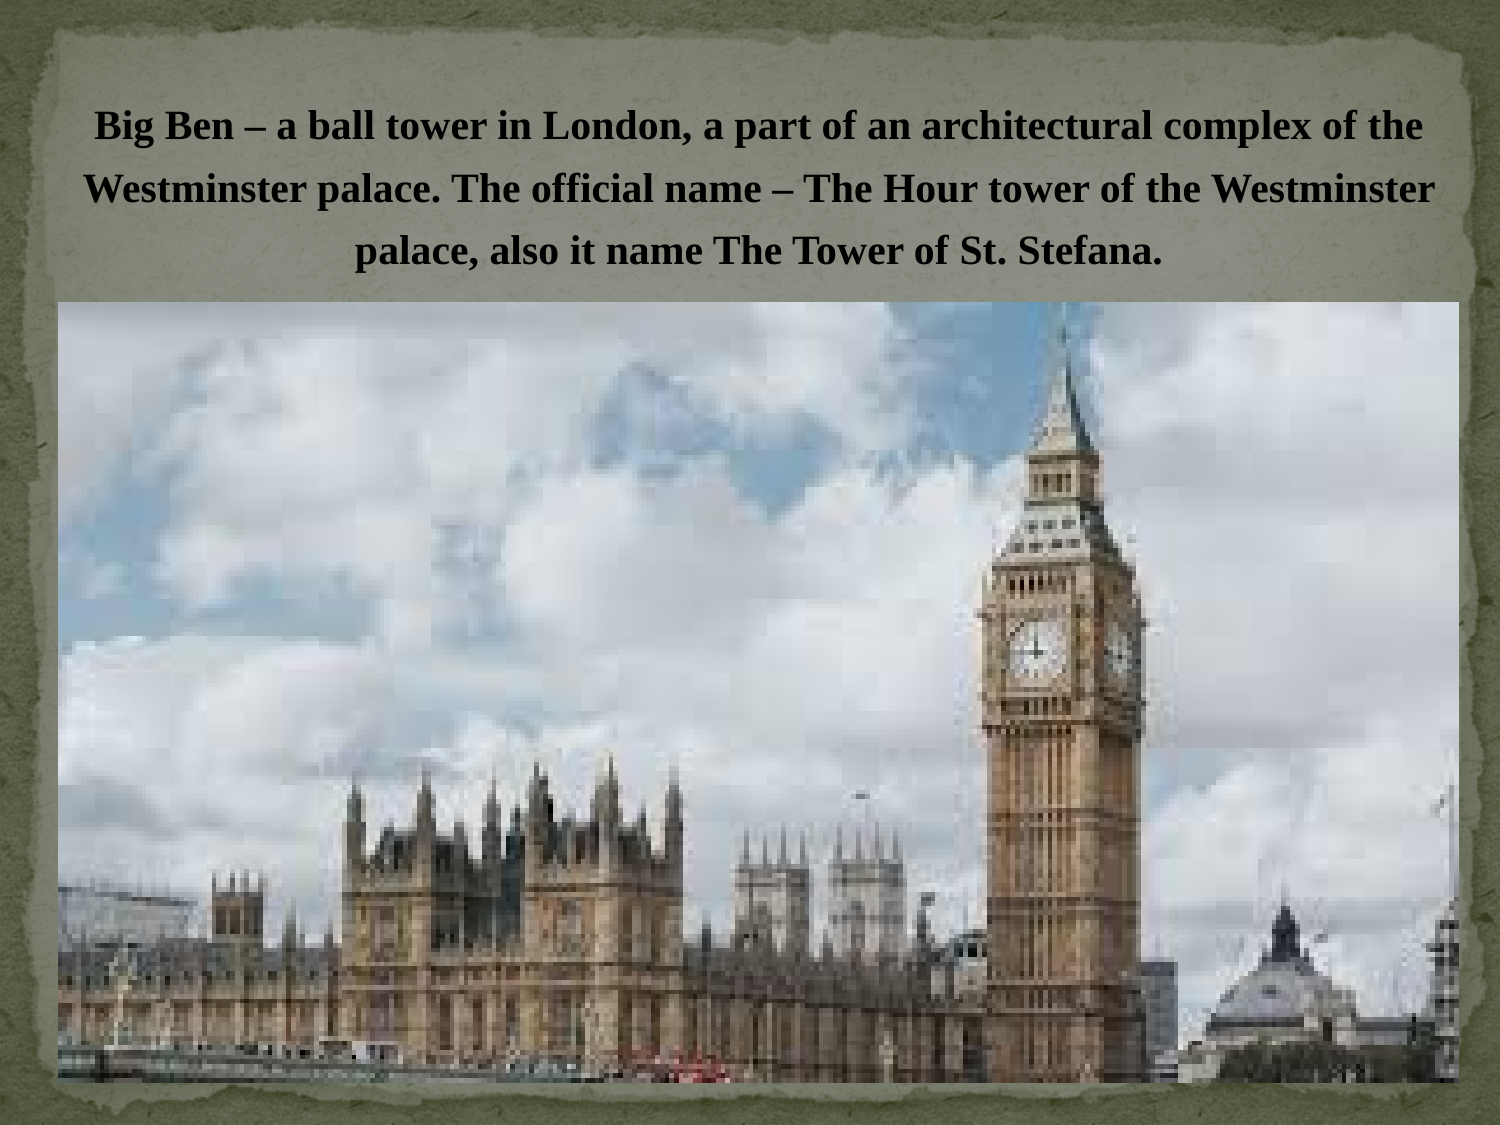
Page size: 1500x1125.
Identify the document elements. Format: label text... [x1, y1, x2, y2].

picture [58, 302, 1459, 1083]
list Big Ben – a ball tower in London, a part of an architectural complex of the Westminster palace. The official name – The Hour tower of the Westminster palace, also it name The Tower of St. Stefana. [59, 78, 1459, 294]
